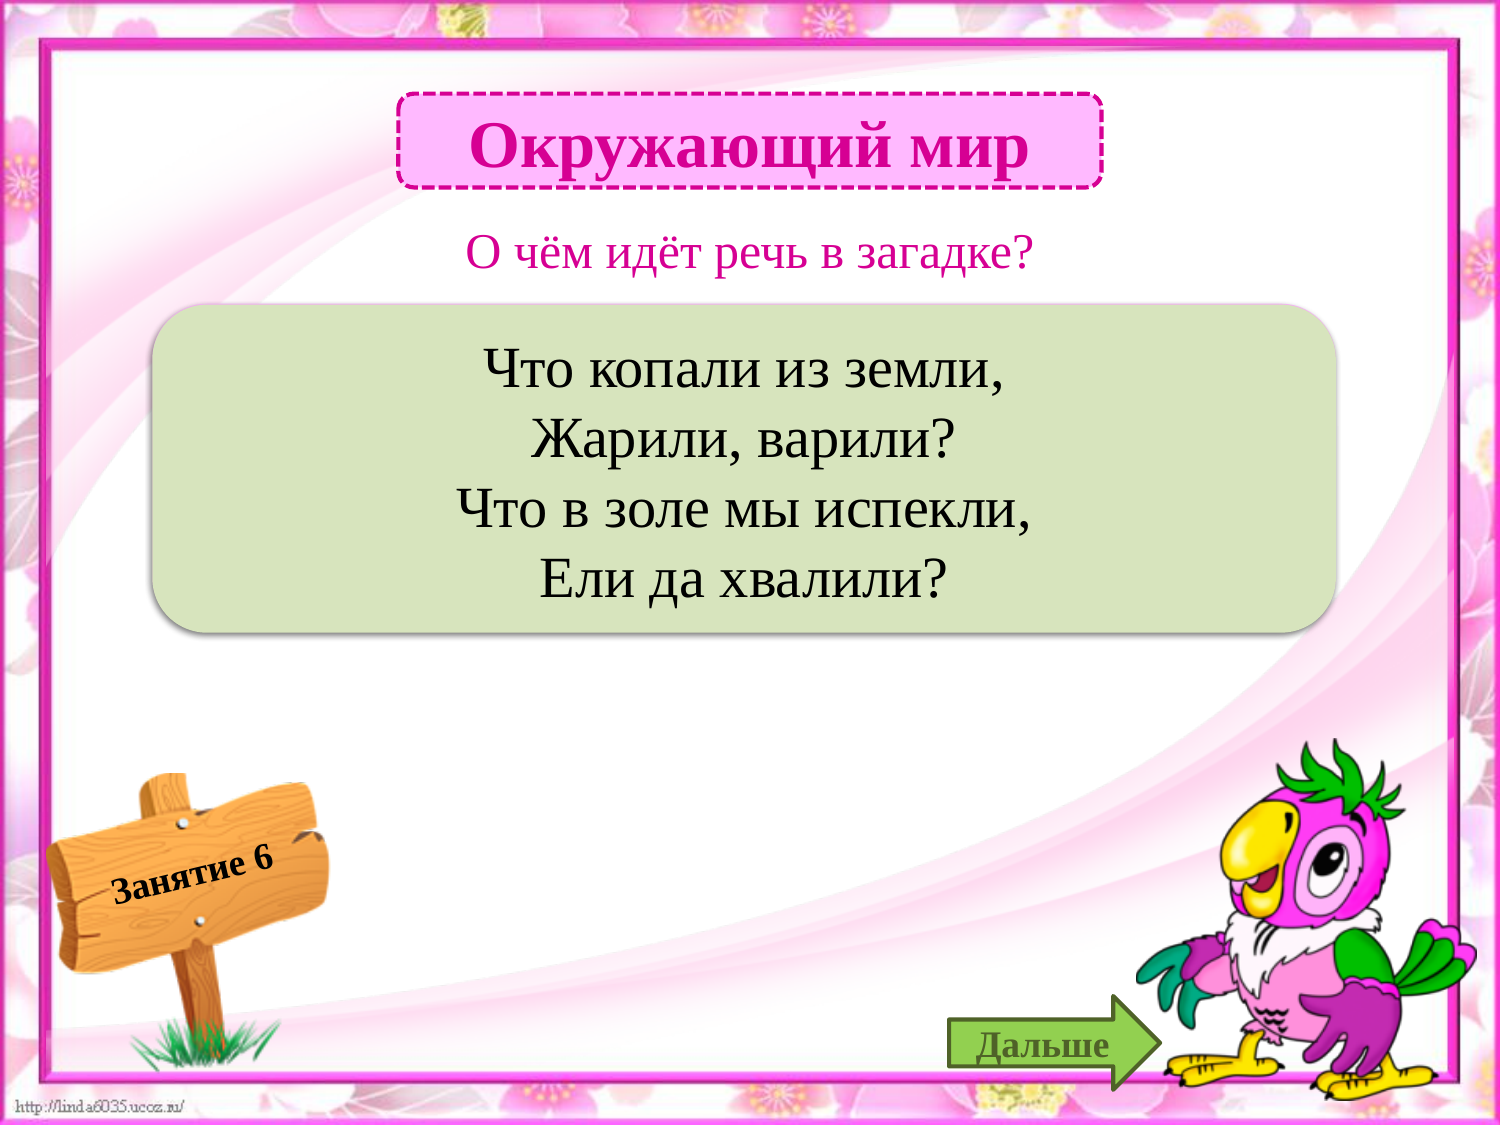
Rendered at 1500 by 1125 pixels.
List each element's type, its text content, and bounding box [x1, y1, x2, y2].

text_box [150, 302, 1338, 635]
text_box О чём идёт речь в загадке? [163, 210, 1336, 286]
picture [0, 0, 1500, 1125]
text_box Дальше [947, 994, 1163, 1092]
text_box Окружающий мир [396, 91, 1104, 190]
